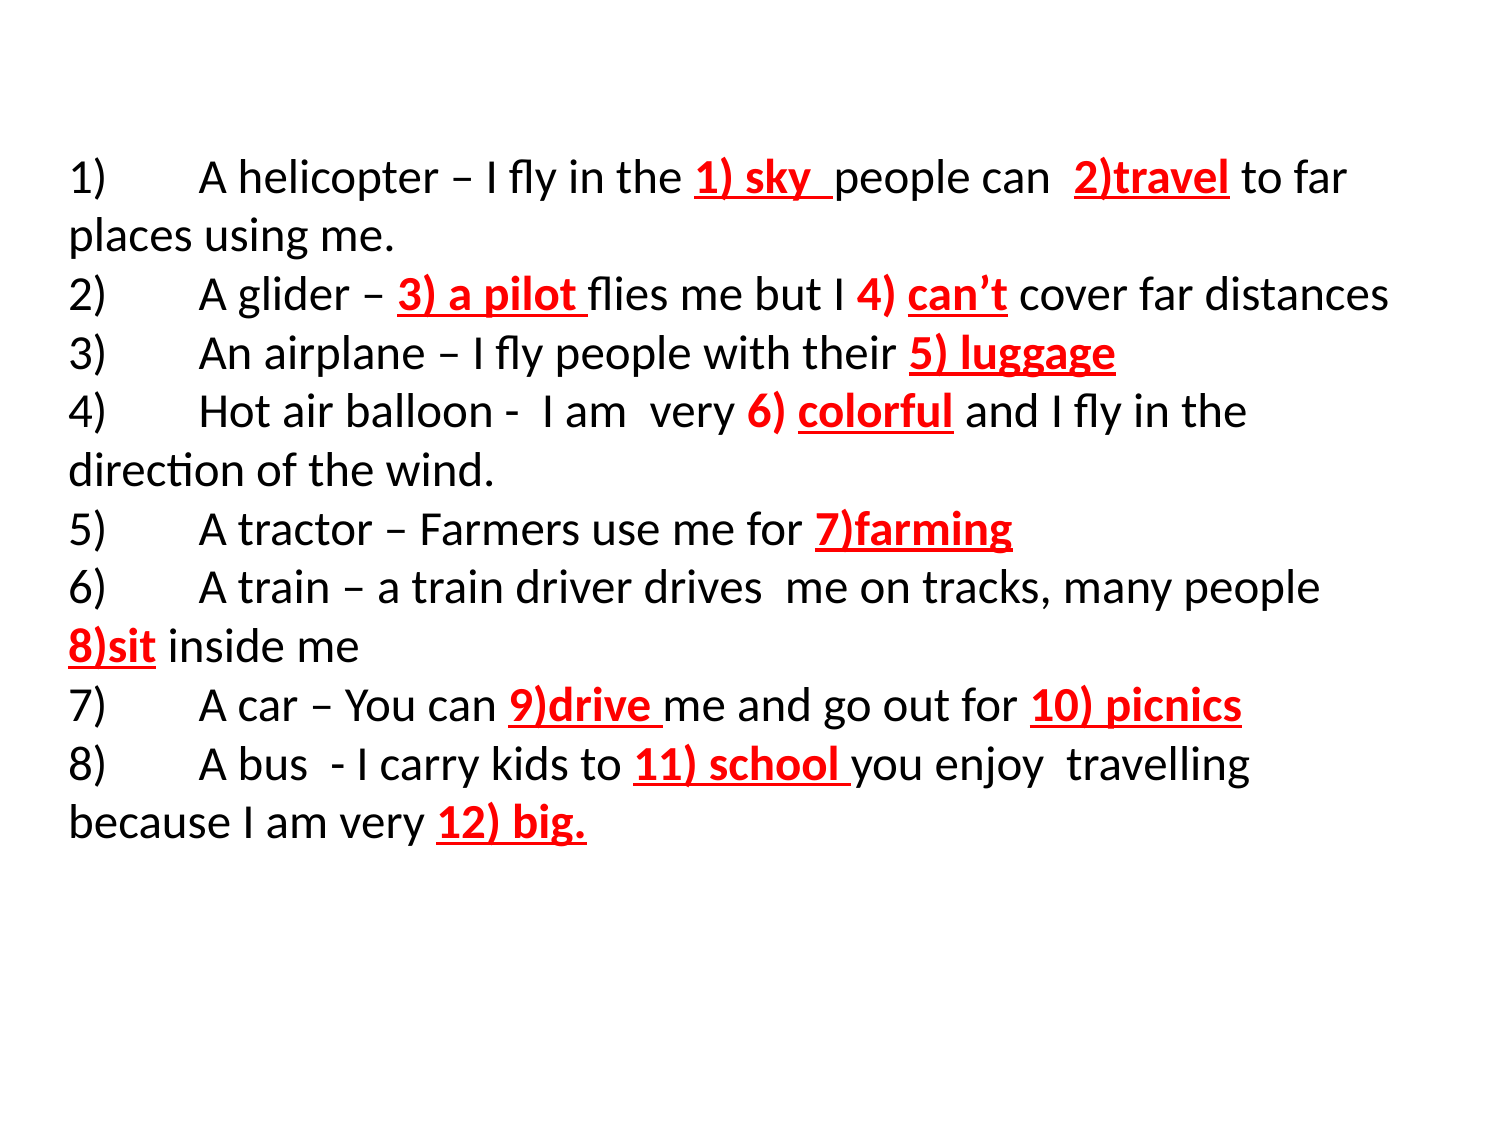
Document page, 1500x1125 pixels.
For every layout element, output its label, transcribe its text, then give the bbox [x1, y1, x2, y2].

title 1) A helicopter – I fly in the 1) sky people can 2)travel to far places using me. 2) A glider – 3) a pilot flies me but I 4) can’t cover far distances 3) An airplane – I fly people with their 5) luggage 4) Hot air balloon - I am very 6) colorful and I fly in the direction of the wind. 5) A tractor – Farmers use me for 7)farming 6) A train – a train driver drives me on tracks, many people 8)sit inside me 7) A car – You can 9)drive me and go out for 10) picnics 8) A bus - I carry kids to 11) school you enjoy travelling because I am very 12) big. [53, 113, 1412, 1071]
